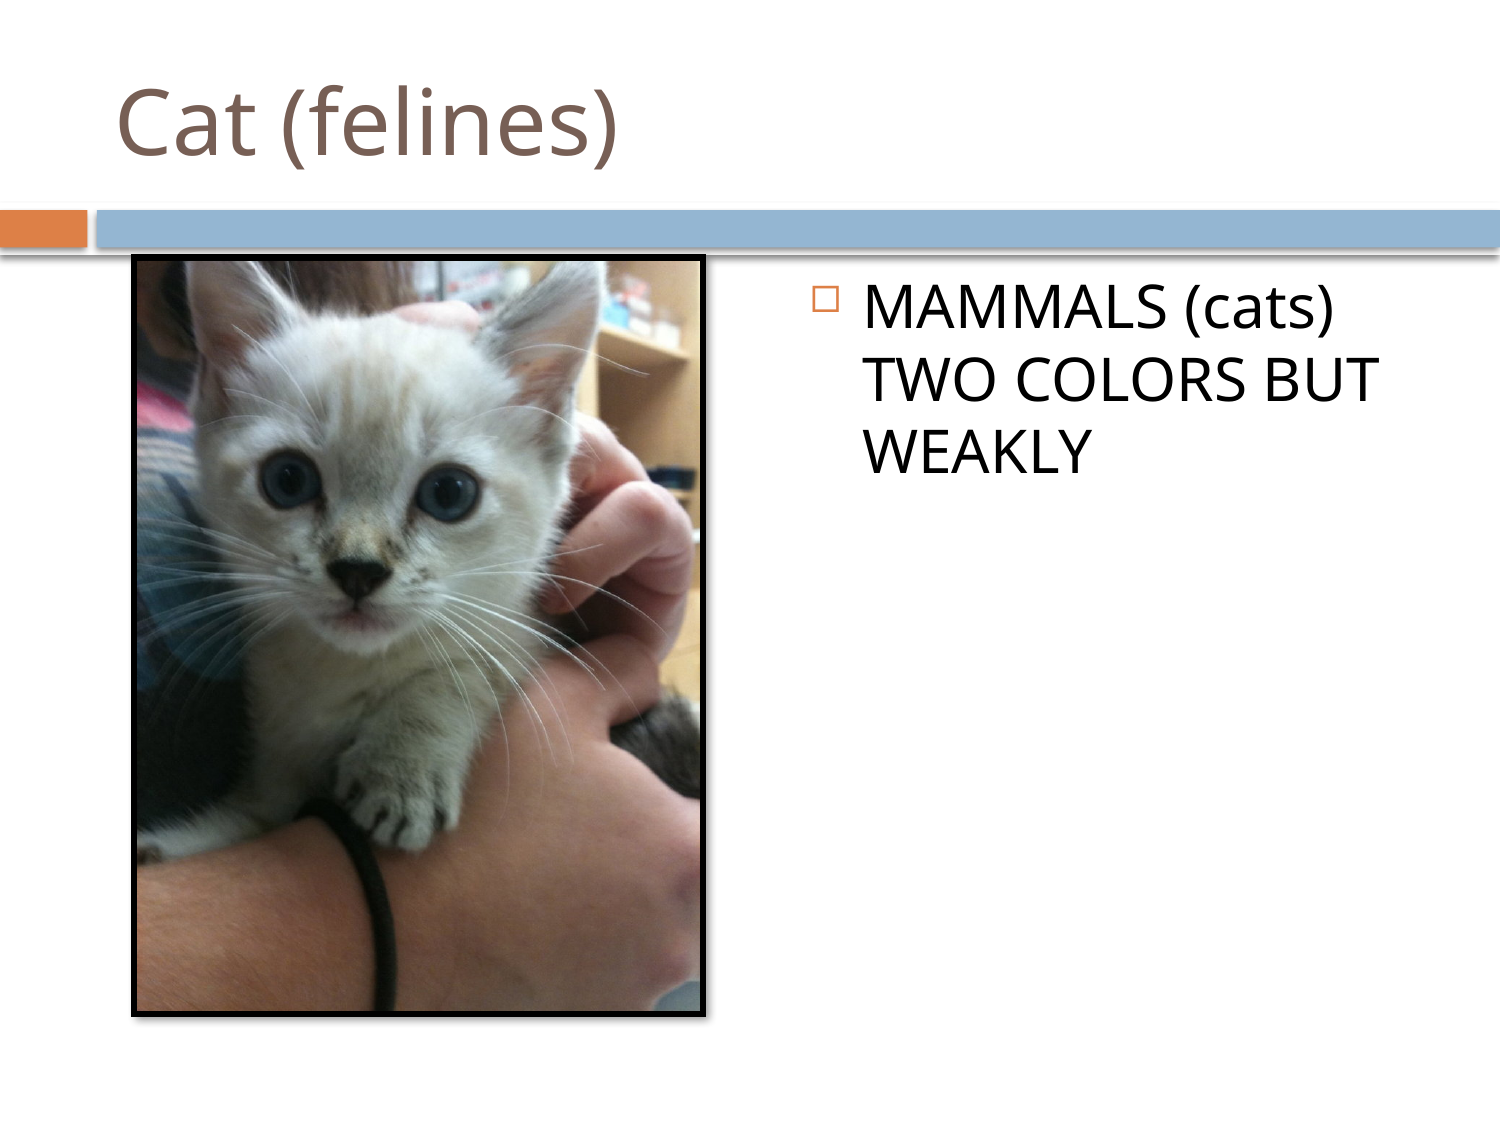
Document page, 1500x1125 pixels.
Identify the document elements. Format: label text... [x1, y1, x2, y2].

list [137, 260, 701, 1011]
list MAMMALS (cats) TWO COLORS BUT WEAKLY [794, 260, 1433, 1011]
title Cat (felines) [99, 37, 1438, 200]
